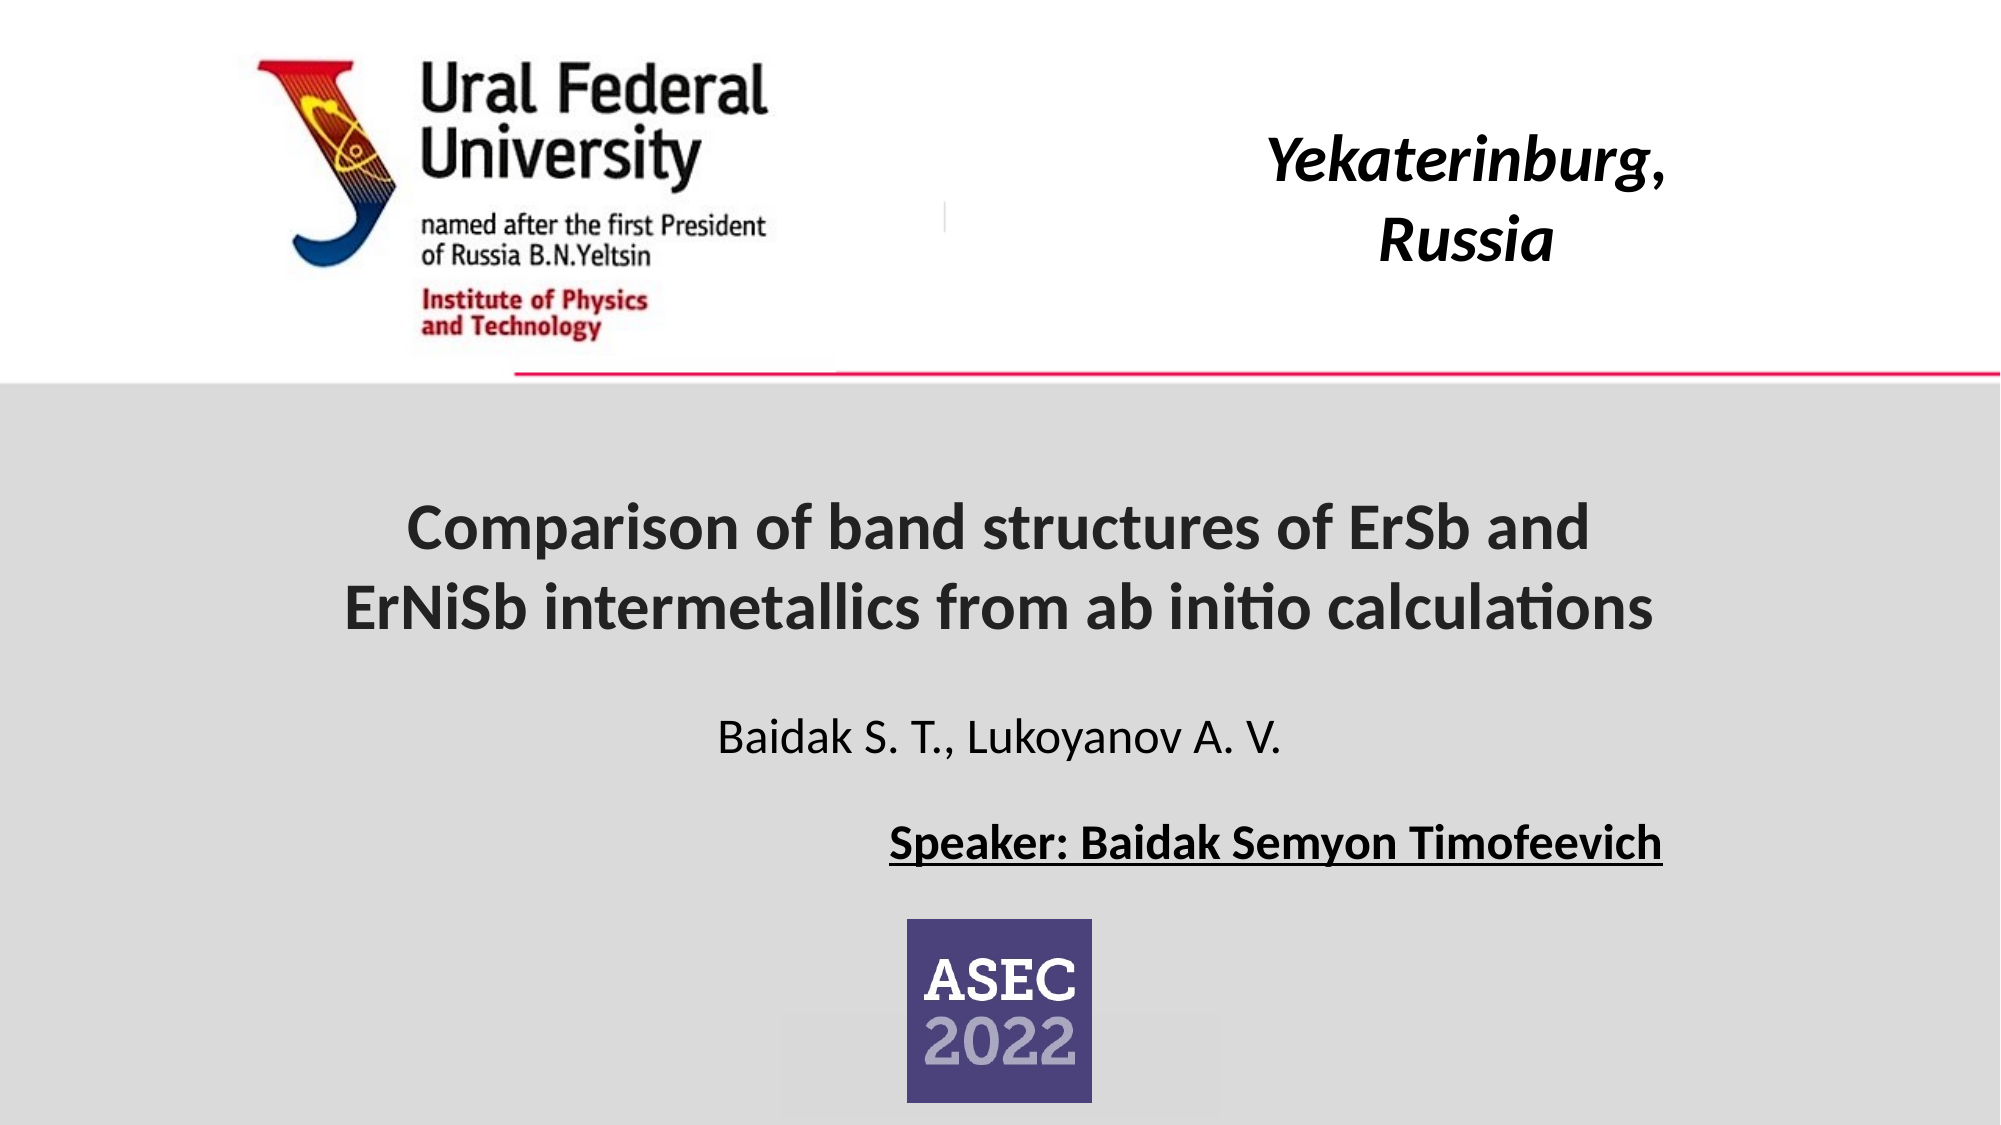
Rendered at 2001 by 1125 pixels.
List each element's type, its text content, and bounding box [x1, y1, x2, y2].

text_box Speaker: Baidak Semyon Timofeevich [321, 808, 1679, 871]
text_box Yekaterinburg, Russia [1180, 104, 1755, 285]
picture [0, 0, 2001, 1125]
text_box Comparison of band structures of ErSb and ErNiSb intermetallics from ab initio calculations [321, 442, 1679, 665]
text_box Baidak S. T., Lukoyanov A. V. [321, 665, 1679, 802]
